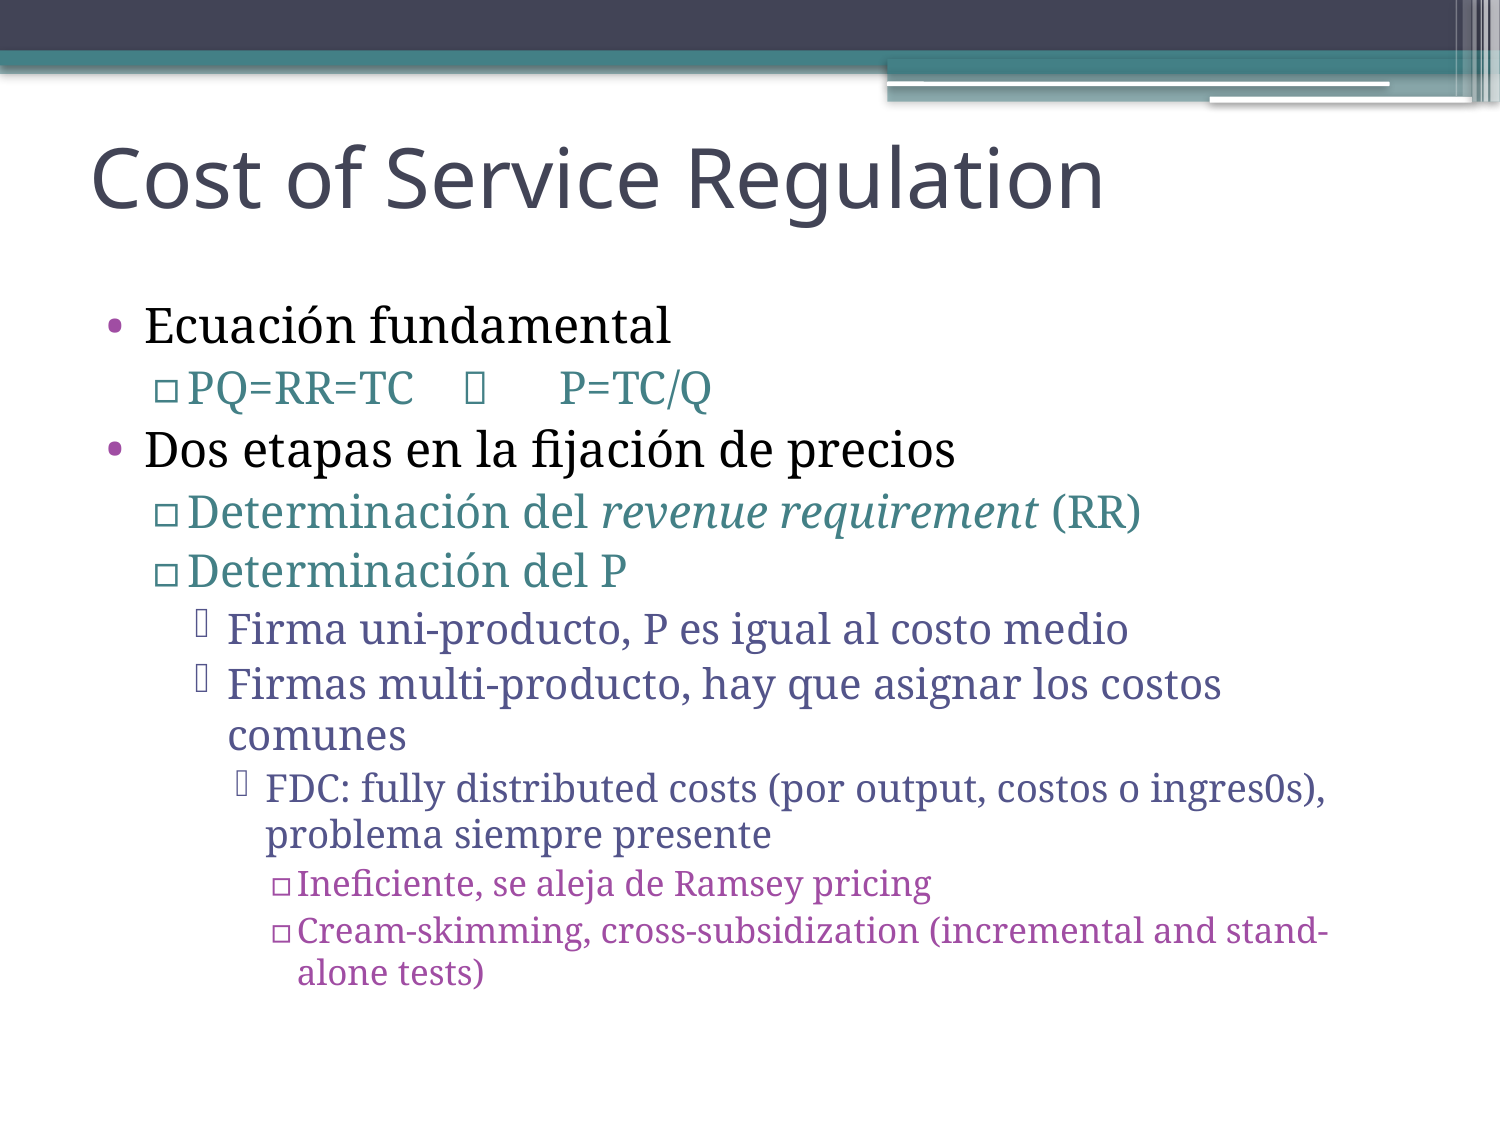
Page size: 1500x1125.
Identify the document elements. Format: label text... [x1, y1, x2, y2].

title Cost of Service Regulation [75, 87, 1425, 263]
list Ecuación fundamental PQ=RR=TC  P=TC/Q Dos etapas en la fijación de precios Determinación del revenue requirement (RR) Determinación del P Firma uni-producto, P es igual al costo medio Firmas multi-producto, hay que asignar los costos comunes FDC: fully distributed costs (por output, costos o ingres0s), problema siempre presente Ineficiente, se aleja de Ramsey pricing Cream-skimming, cross-subsidization (incremental and stand-alone tests) [75, 287, 1425, 1004]
